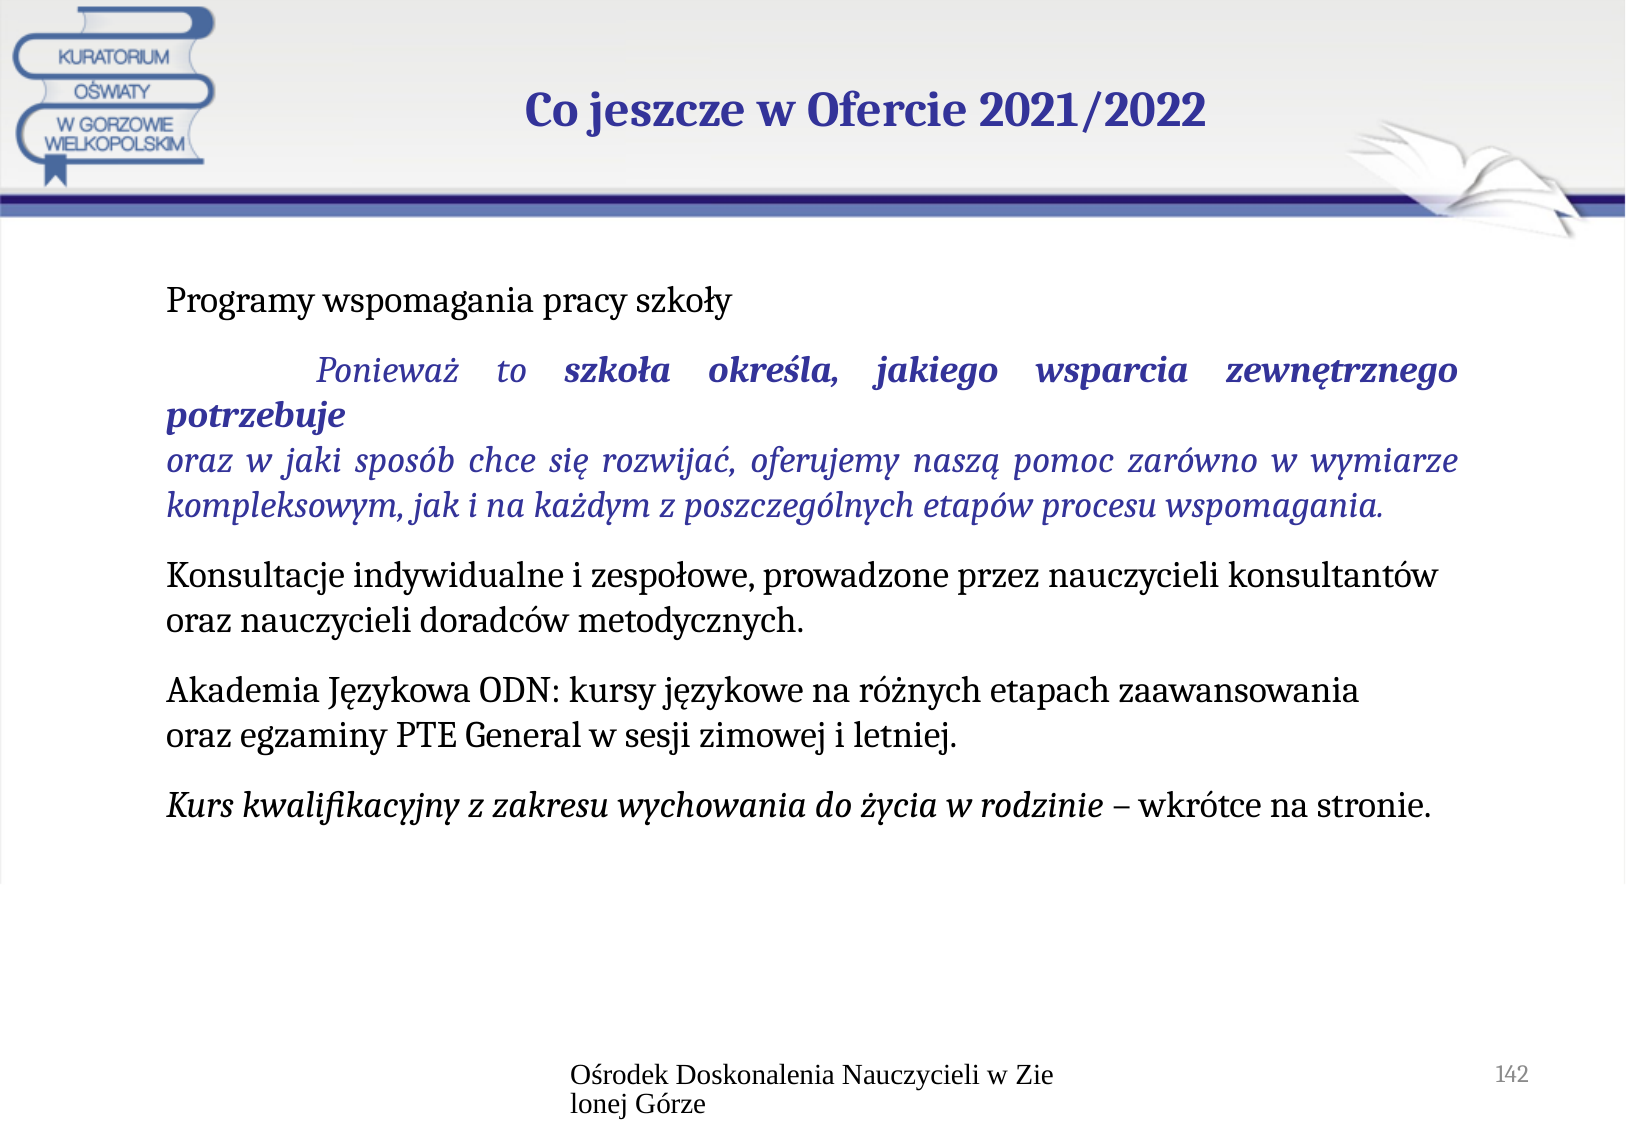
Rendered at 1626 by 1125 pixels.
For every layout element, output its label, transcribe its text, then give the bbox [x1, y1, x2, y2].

footer Ośrodek Doskonalenia Nauczycieli w Zielonej Górze [555, 1042, 1070, 1103]
title Co jeszcze w Ofercie 2021/2022 [210, 15, 1523, 199]
list Programy wspomagania pracy szkoły Ponieważ to szkoła określa, jakiego wsparcia zewnętrznego potrzebuje oraz w jaki sposób chce się rozwijać, oferujemy naszą pomoc zarówno w wymiarze kompleksowym, jak i na każdym z poszczególnych etapów procesu wspomagania. Konsultacje indywidualne i zespołowe, prowadzone przez nauczycieli konsultantów oraz nauczycieli doradców metodycznych. Akademia Językowa ODN: kursy językowe na różnych etapach zaawansowania oraz egzaminy PTE General w sesji zimowej i letniej. Kurs kwalifikacyjny z zakresu wychowania do życia w rodzinie – wkrótce na stronie. [151, 267, 1474, 976]
picture [0, 0, 1626, 1125]
slide_number 142 [1164, 1042, 1544, 1103]
